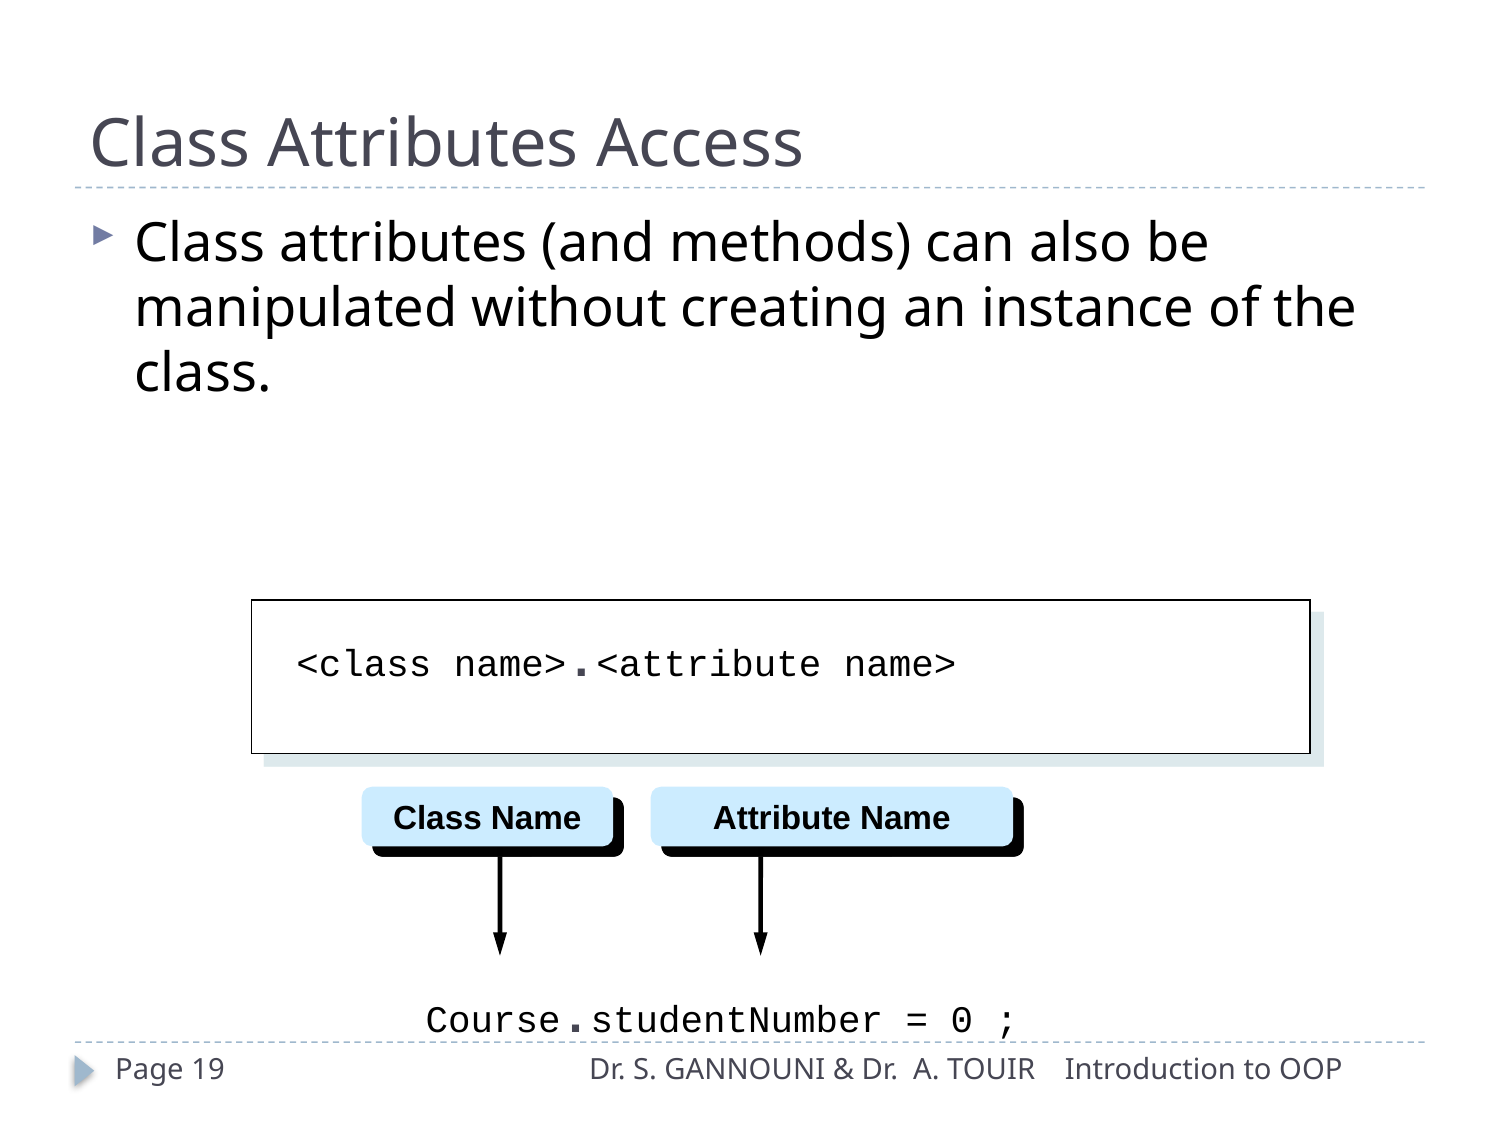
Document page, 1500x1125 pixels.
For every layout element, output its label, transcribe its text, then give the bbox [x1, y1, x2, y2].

footer Dr. S. GANNOUNI & Dr. A. TOUIR [475, 1050, 1051, 1103]
title Class Attributes Access [75, 24, 1425, 188]
slide_number Introduction to OOP [1051, 1042, 1426, 1103]
text_box [493, 857, 507, 956]
text_box Attribute Name [651, 787, 1013, 846]
slide_number Page 19 [100, 1042, 426, 1103]
text_box Course.studentNumber = 0 ; [335, 974, 1413, 1050]
text_box [754, 857, 767, 956]
text_box Class Name [362, 787, 613, 846]
list Class attributes (and methods) can also be manipulated without creating an instance of the class. [75, 200, 1425, 1010]
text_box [251, 599, 1338, 754]
